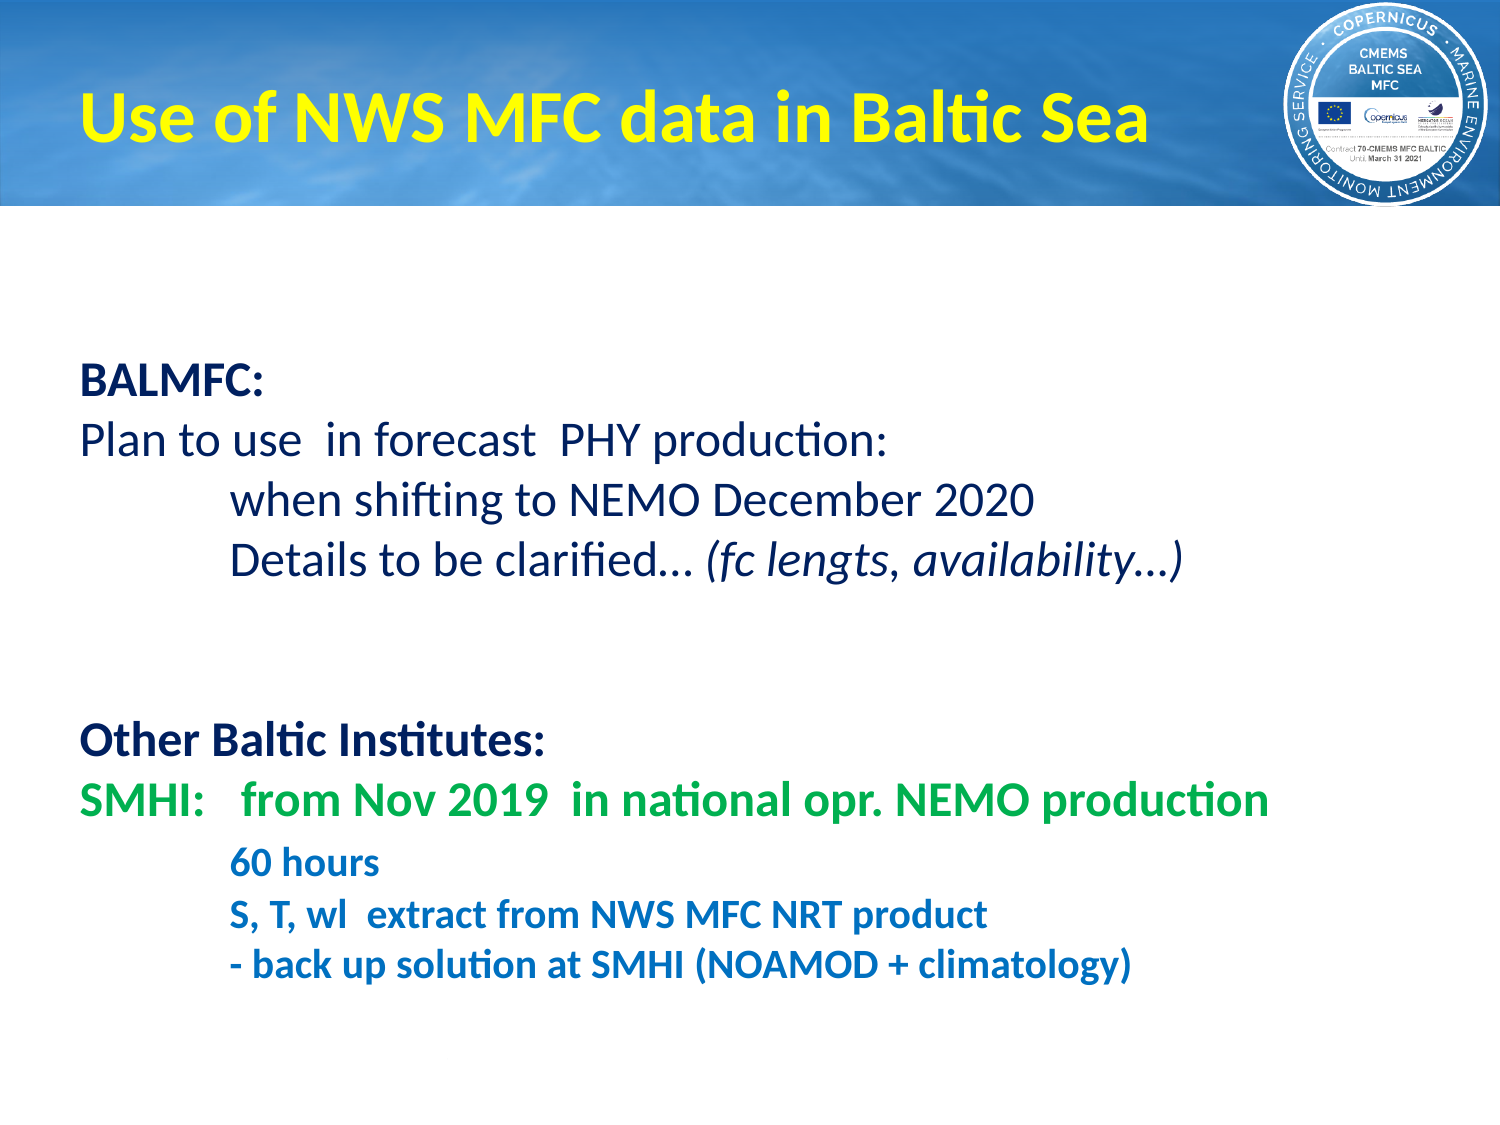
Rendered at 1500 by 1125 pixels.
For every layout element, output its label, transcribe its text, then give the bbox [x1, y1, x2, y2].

picture [0, 0, 1500, 1125]
text_box BALMFC: Plan to use in forecast PHY production: when shifting to NEMO December 2020 Details to be clarified… (fc lengts, availability…) Other Baltic Institutes: SMHI: from Nov 2019 in national opr. NEMO production 60 hours S, T, wl extract from NWS MFC NRT product - back up solution at SMHI (NOAMOD + climatology) [64, 339, 1459, 1055]
title Use of NWS MFC data in Baltic Sea [64, 60, 1400, 161]
